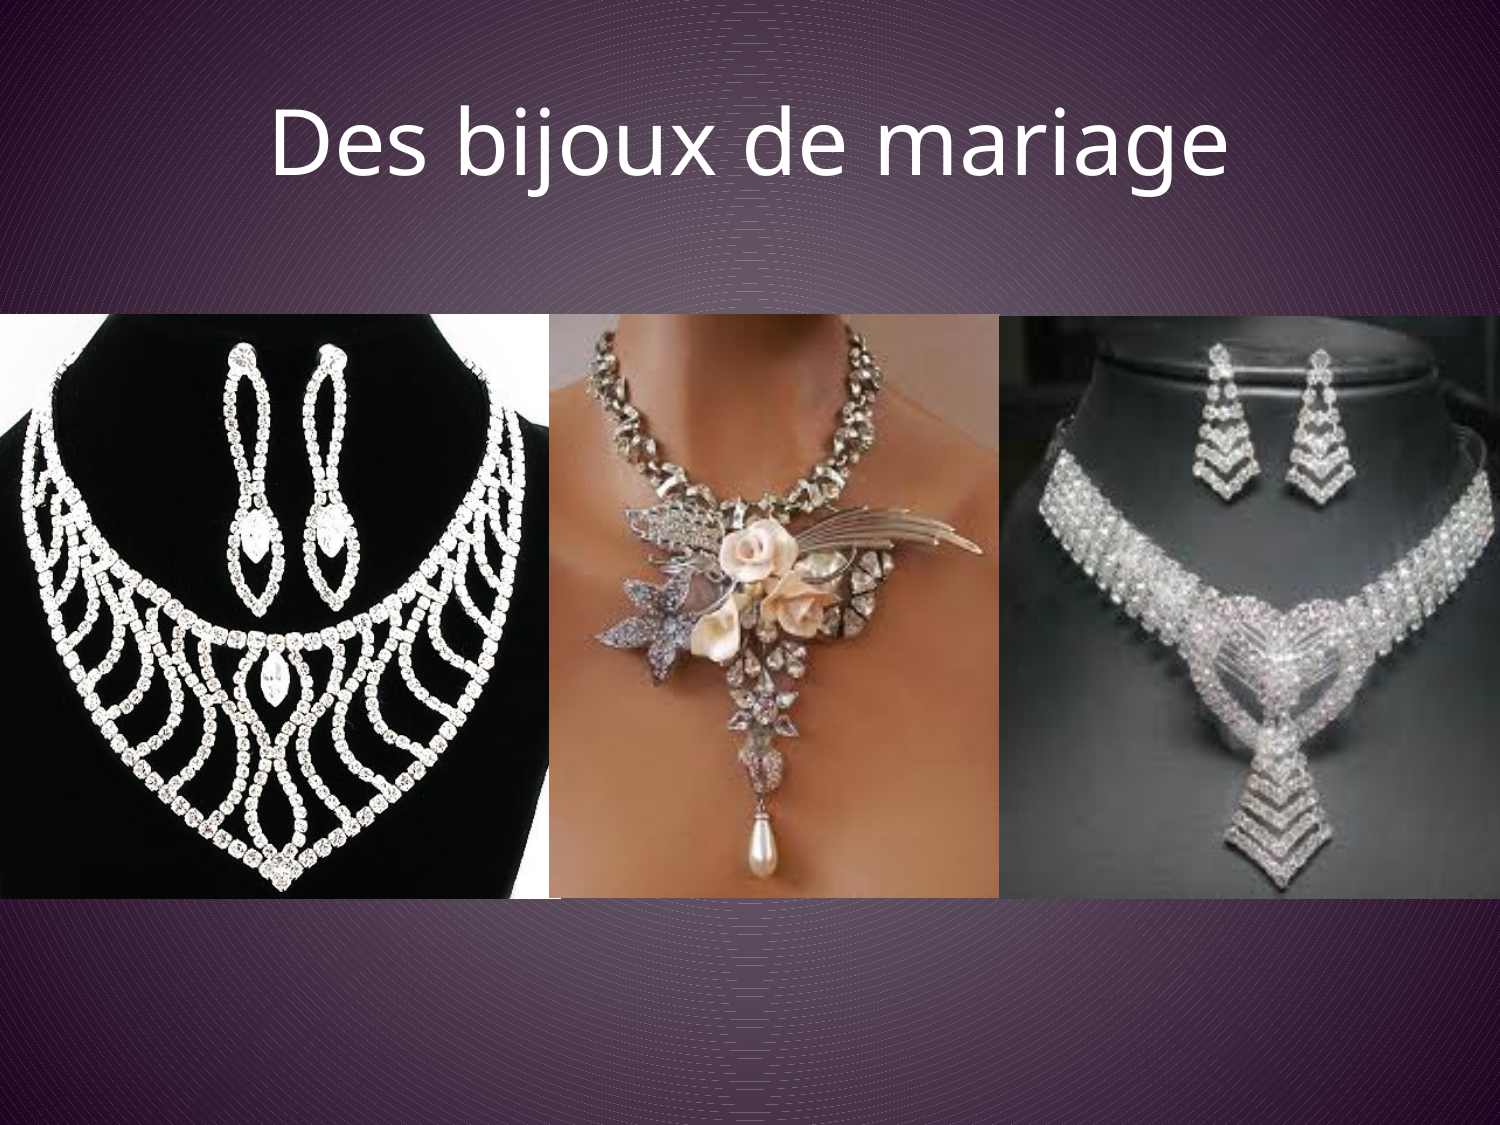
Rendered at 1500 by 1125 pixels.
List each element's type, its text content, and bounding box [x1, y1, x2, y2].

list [0, 314, 546, 900]
title Des bijoux de mariage [75, 45, 1425, 233]
picture [549, 314, 1500, 900]
